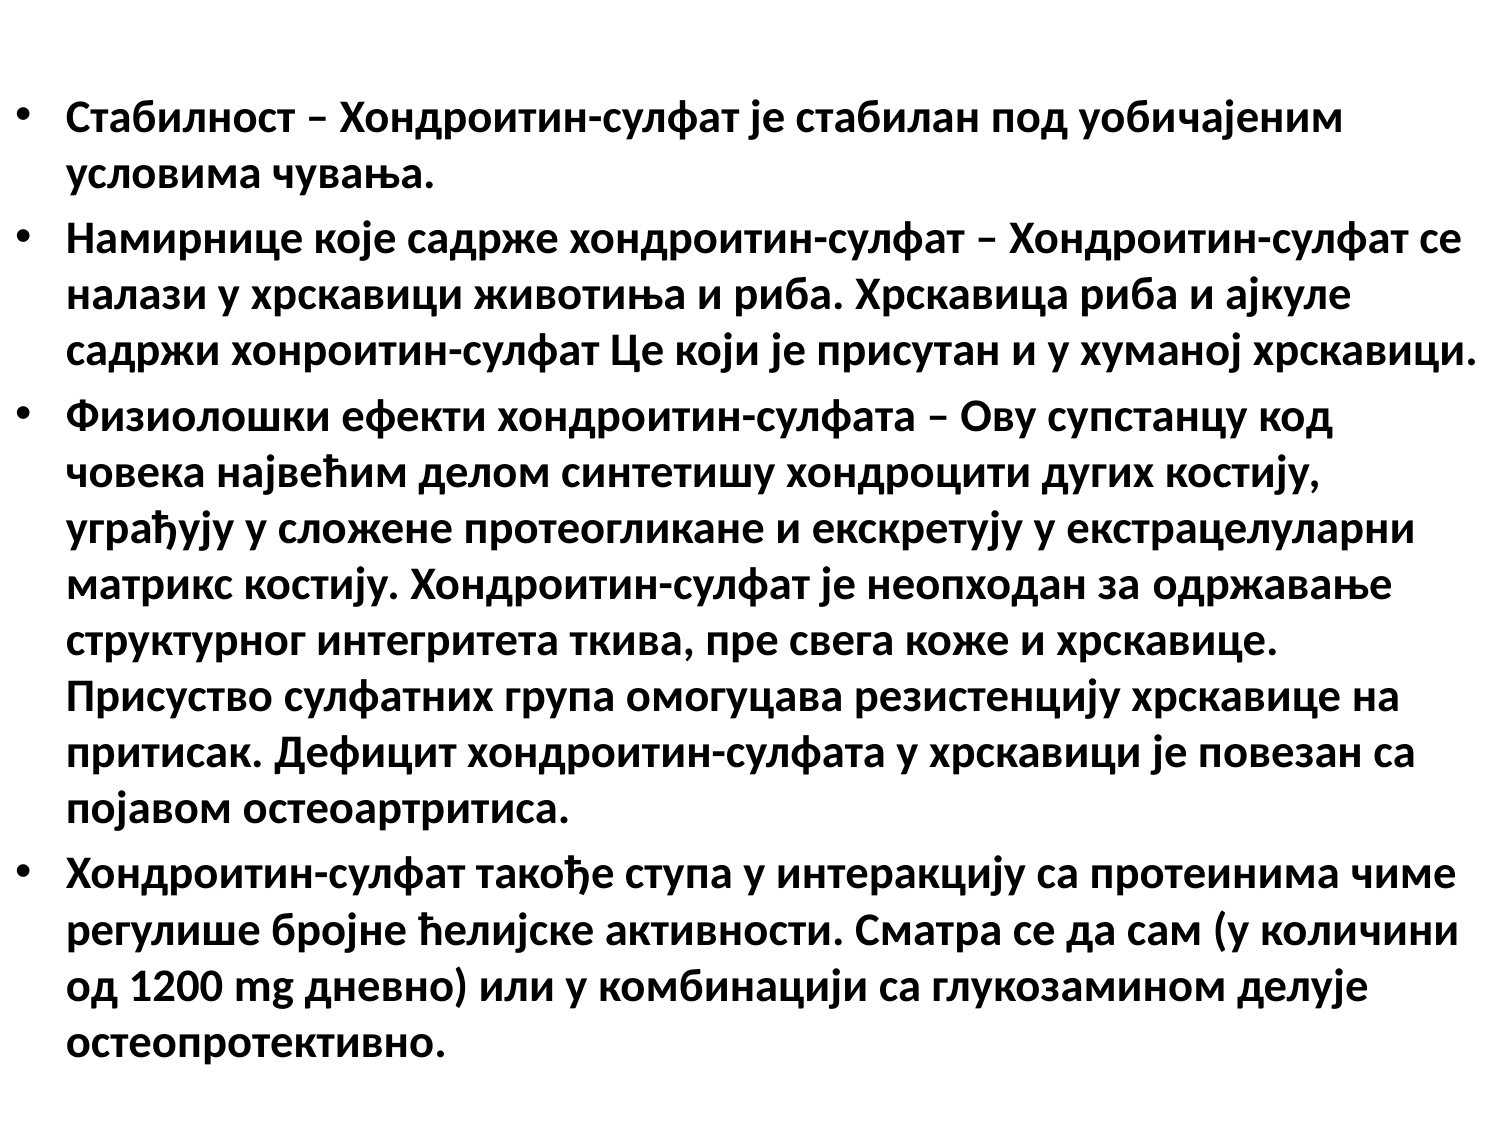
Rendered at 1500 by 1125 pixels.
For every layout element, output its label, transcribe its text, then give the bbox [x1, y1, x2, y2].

list Стабилност – Хондроитин-сулфат је стабилан под уобичајеним условима чувања. Намирнице које садрже хондроитин-сулфат – Хондроитин-сулфат се налази у хрскавици животиња и риба. Хрскавица риба и ајкуле садржи хонроитин-сулфат Цe који је присутан и у хуманој хрскавици. Физиолошки ефекти хондроитин-сулфата – Ову супстанцу код човека највећим делом синтетишу хондроцити дугих костију, уграђују у сложене протеогликане и екскретују у екстрацелуларни матрикс костију. Хондроитин-сулфат је неопходан за одржавање структурног интегритета ткива, пре свега коже и хрскавице. Присуство сулфатних група омогуцава резистенцију хрскавице на притисак. Дефицит хондроитин-сулфата у хрскавици је повезан са појавом остеоартритиса. Хондроитин-сулфат такође ступа у интеракцију са протеинима чиме регулише бројне ћелијске активности. Сматра се да сам (у количини од 1200 mg дневно) или у комбинацији са глукозамином делује остеопротективно. [0, 78, 1500, 1125]
